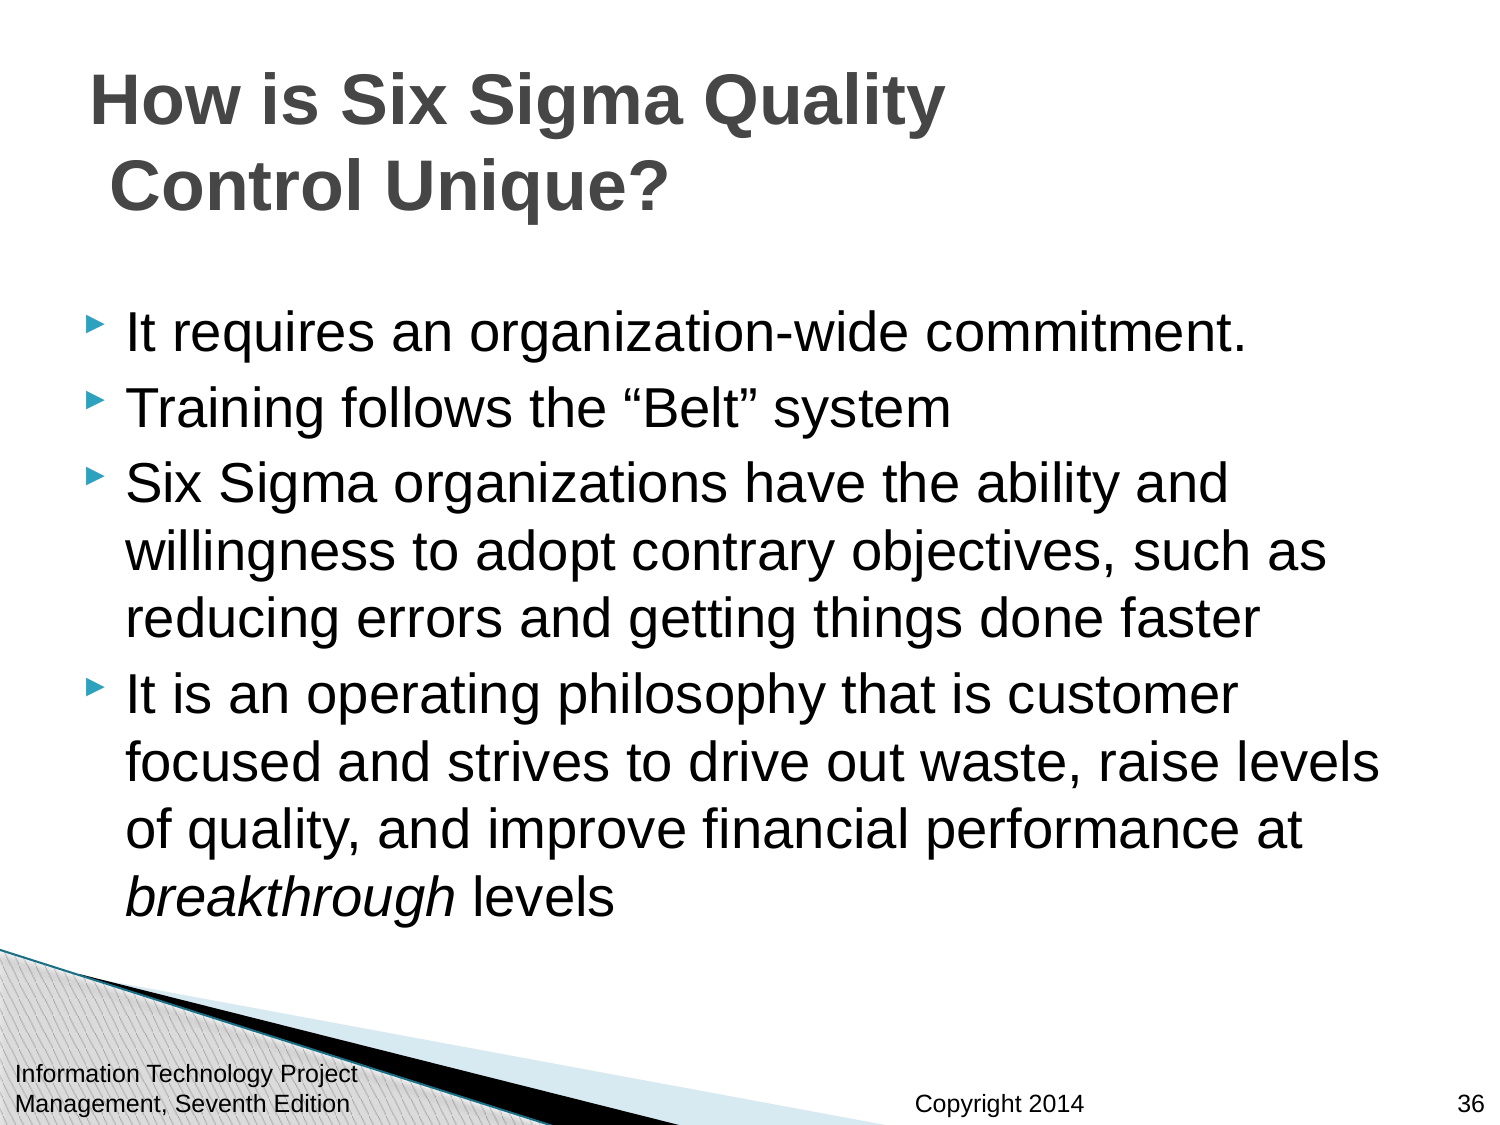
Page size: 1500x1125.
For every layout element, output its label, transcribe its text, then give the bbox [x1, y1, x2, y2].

list It requires an organization-wide commitment. Training follows the “Belt” system Six Sigma organizations have the ability and willingness to adopt contrary objectives, such as reducing errors and getting things done faster It is an operating philosophy that is customer focused and strives to drive out waste, raise levels of quality, and improve financial performance at breakthrough levels [49, 287, 1438, 1038]
title How is Six Sigma Quality Control Unique? [75, 45, 1425, 233]
slide_number 36 [1408, 1065, 1500, 1125]
footer Information Technology Project Management, Seventh Edition [0, 1065, 425, 1125]
